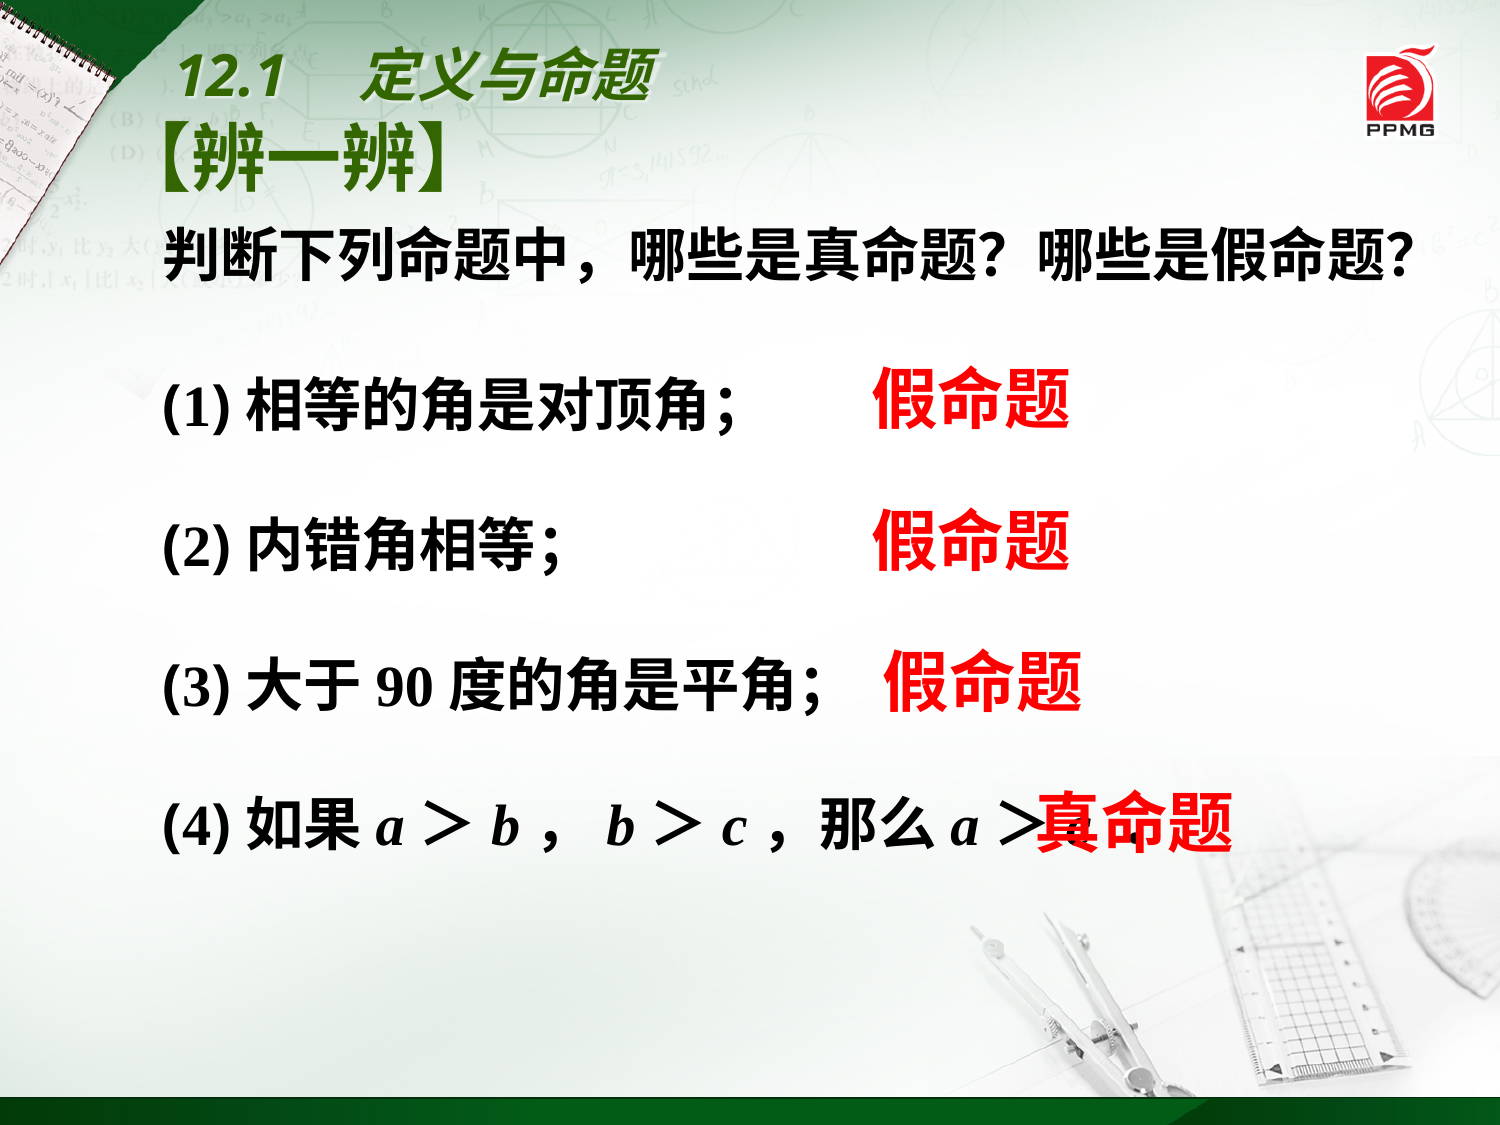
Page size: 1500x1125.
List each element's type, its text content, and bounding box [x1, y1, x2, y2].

text_box 12.1 定义与命题 [159, 31, 1164, 116]
picture [0, 0, 1500, 1125]
text_box 真命题 [1019, 773, 1398, 869]
text_box 假命题 [867, 632, 1223, 728]
text_box 假命题 [856, 491, 1235, 587]
text_box 【辨一辨】 [101, 102, 506, 208]
text_box 假命题 [856, 349, 1211, 445]
text_box 判断下列命题中，哪些是真命题？哪些是假命题？ (1)相等的角是对顶角； (2)内错角相等； (3)大于90度的角是平角； (4)如果a＞b，b＞c，那么a＞c ． [147, 210, 1459, 1105]
